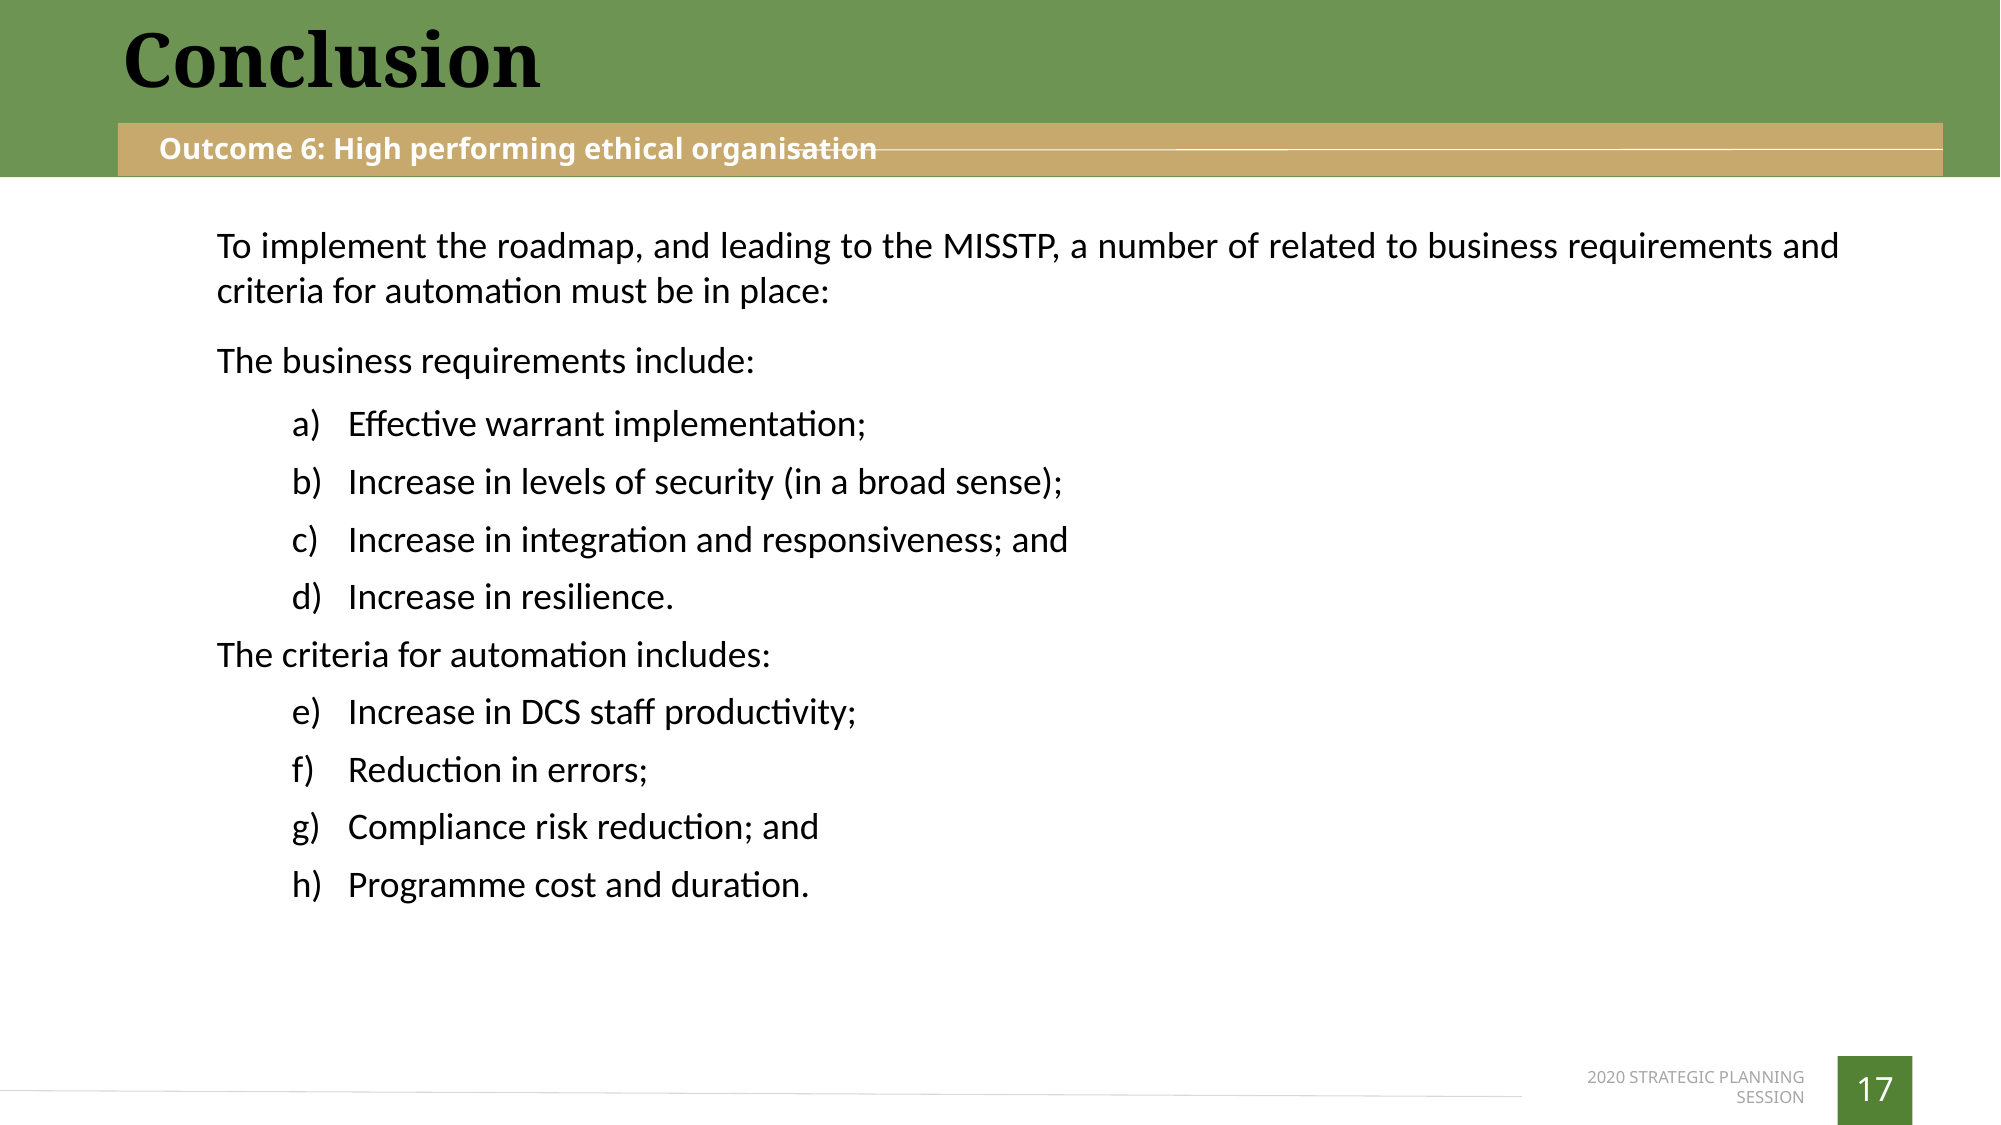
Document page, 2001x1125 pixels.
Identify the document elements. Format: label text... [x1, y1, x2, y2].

text_box To implement the roadmap, and leading to the MISSTP, a number of related to business requirements and criteria for automation must be in place: The business requirements include: Effective warrant implementation; Increase in levels of security (in a broad sense); Increase in integration and responsiveness; and Increase in resilience. The criteria for automation includes: Increase in DCS staff productivity; Reduction in errors; Compliance risk reduction; and Programme cost and duration. [202, 213, 1857, 912]
title Conclusion [122, 22, 1857, 111]
text_box Outcome 6: High performing ethical organisation [158, 130, 1286, 166]
